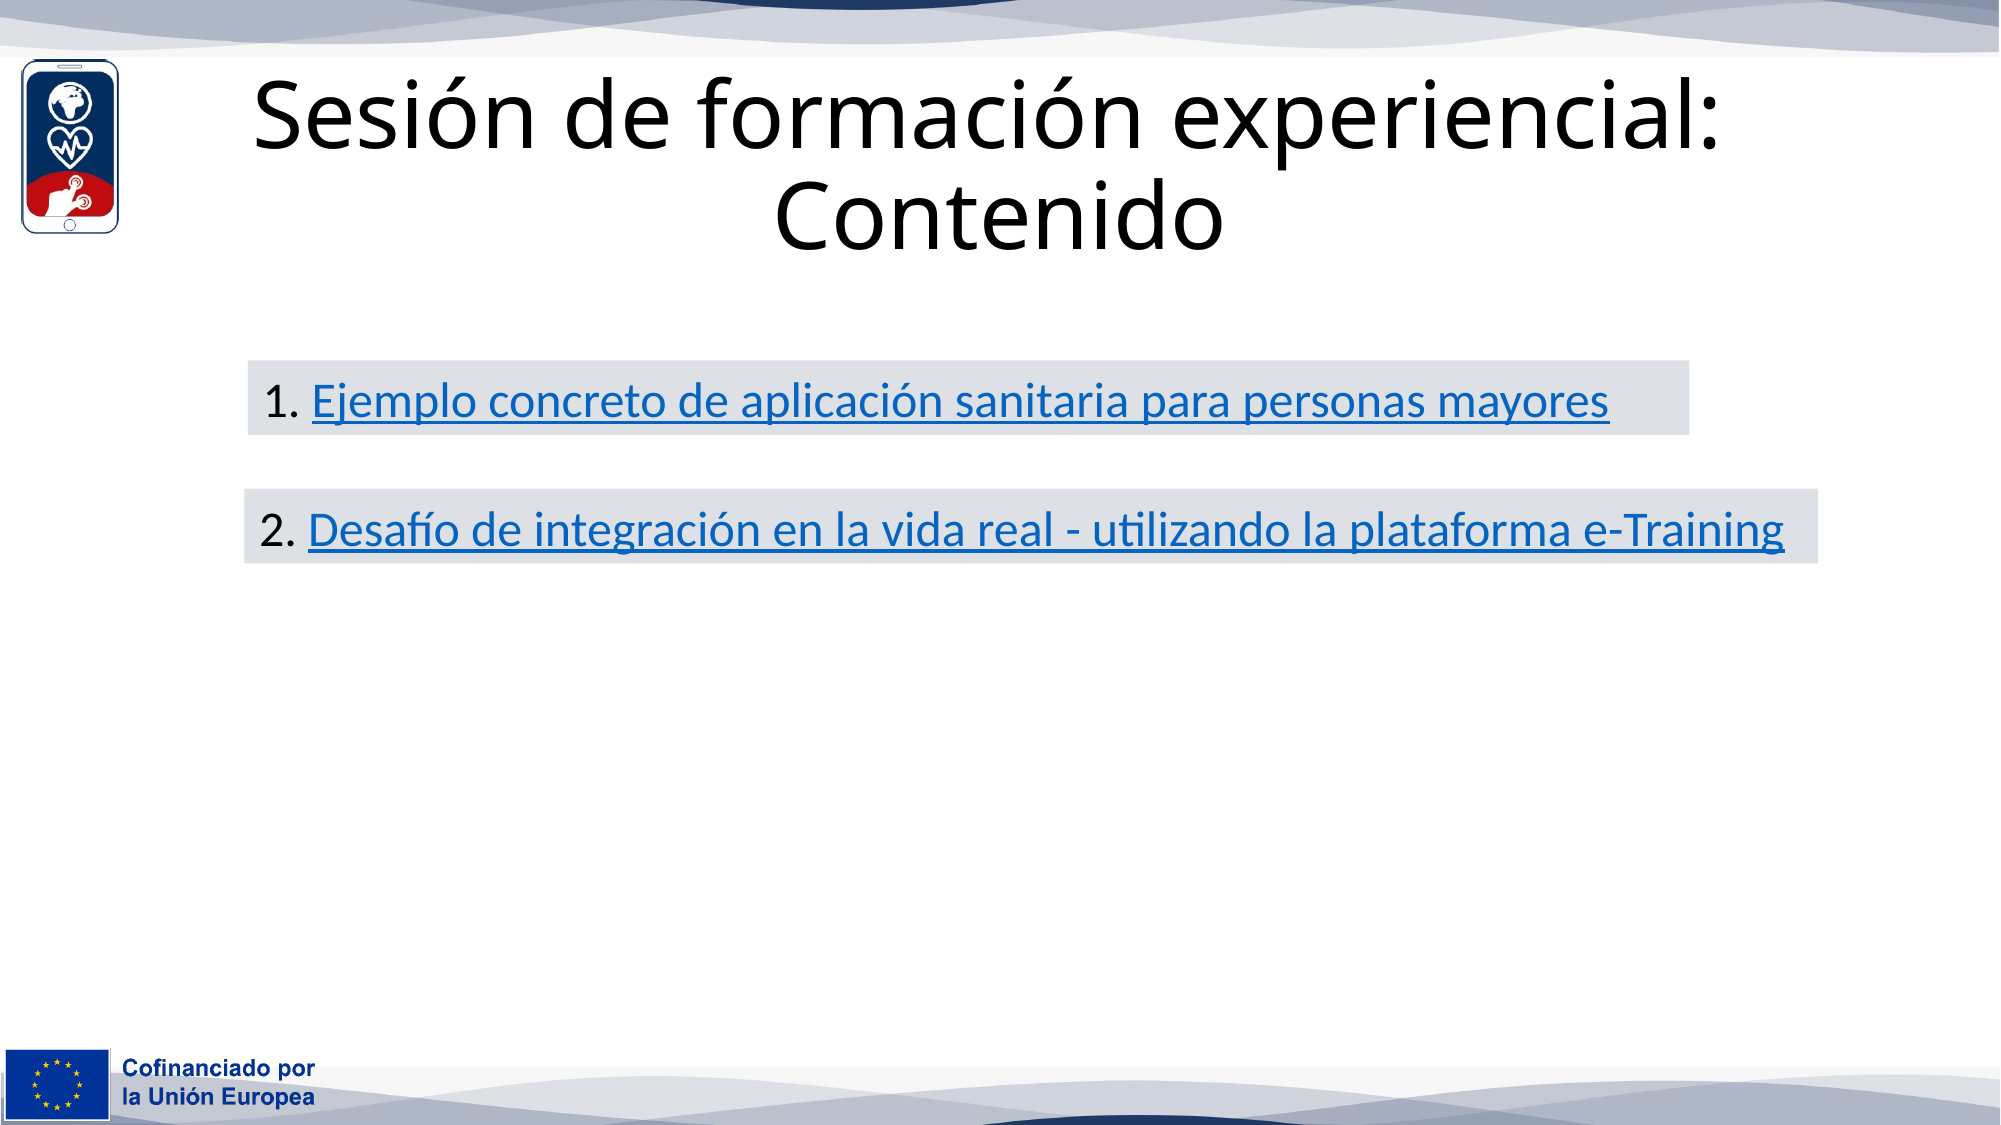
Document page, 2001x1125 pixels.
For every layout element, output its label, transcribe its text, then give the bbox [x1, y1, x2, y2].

title Sesión de formación experiencial: Contenido [137, 59, 1863, 278]
picture [0, 0, 1999, 57]
picture [0, 1044, 2001, 1125]
text_box 2. Desafío de integración en la vida real - utilizando la plataforma e-Training [244, 488, 1819, 564]
text_box 1. Ejemplo concreto de aplicación sanitaria para personas mayores [247, 360, 1690, 436]
picture [21, 59, 119, 234]
